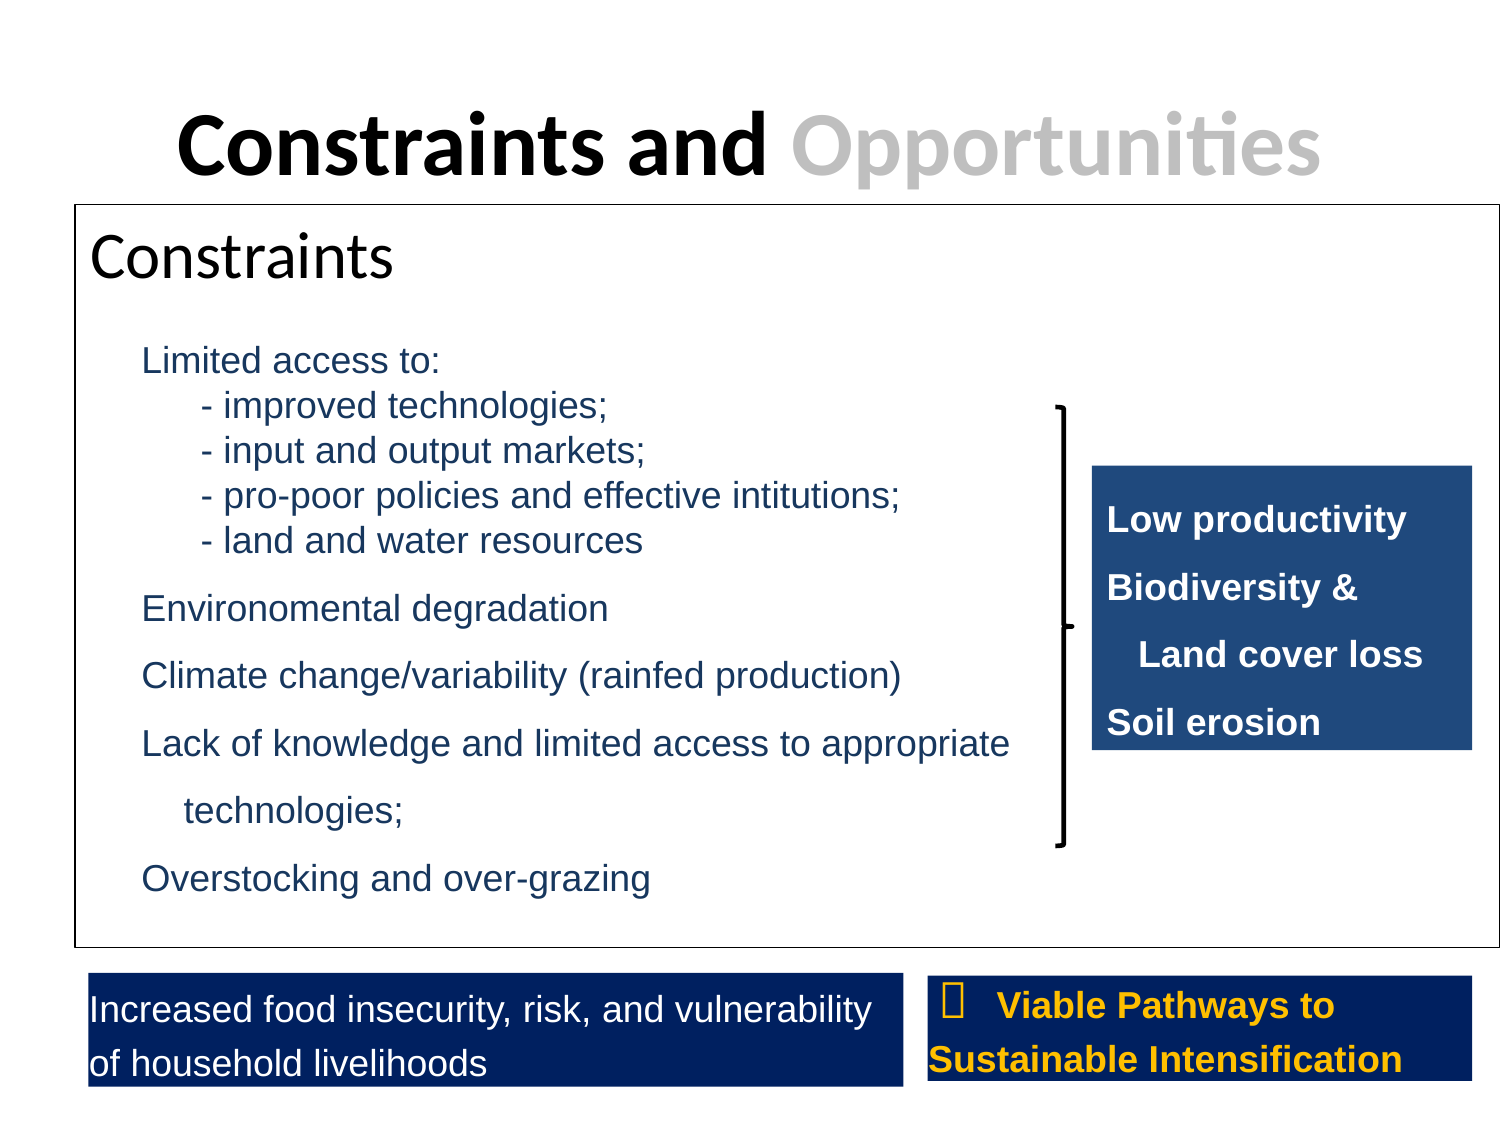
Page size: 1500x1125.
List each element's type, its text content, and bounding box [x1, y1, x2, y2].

list Constraints [75, 204, 1500, 948]
text_box Limited access to: - improved technologies; - input and output markets; - pro-poor policies and effective intitutions; - land and water resources Environomental degradation Climate change/variability (rainfed production) Lack of knowledge and limited access to appropriate technologies; Overstocking and over-grazing [126, 306, 1091, 907]
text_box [88, 972, 1473, 1089]
title Constraints and Opportunities [75, 45, 1425, 204]
text_box Low productivity Biodiversity & Land cover loss Soil erosion [1091, 465, 1473, 751]
